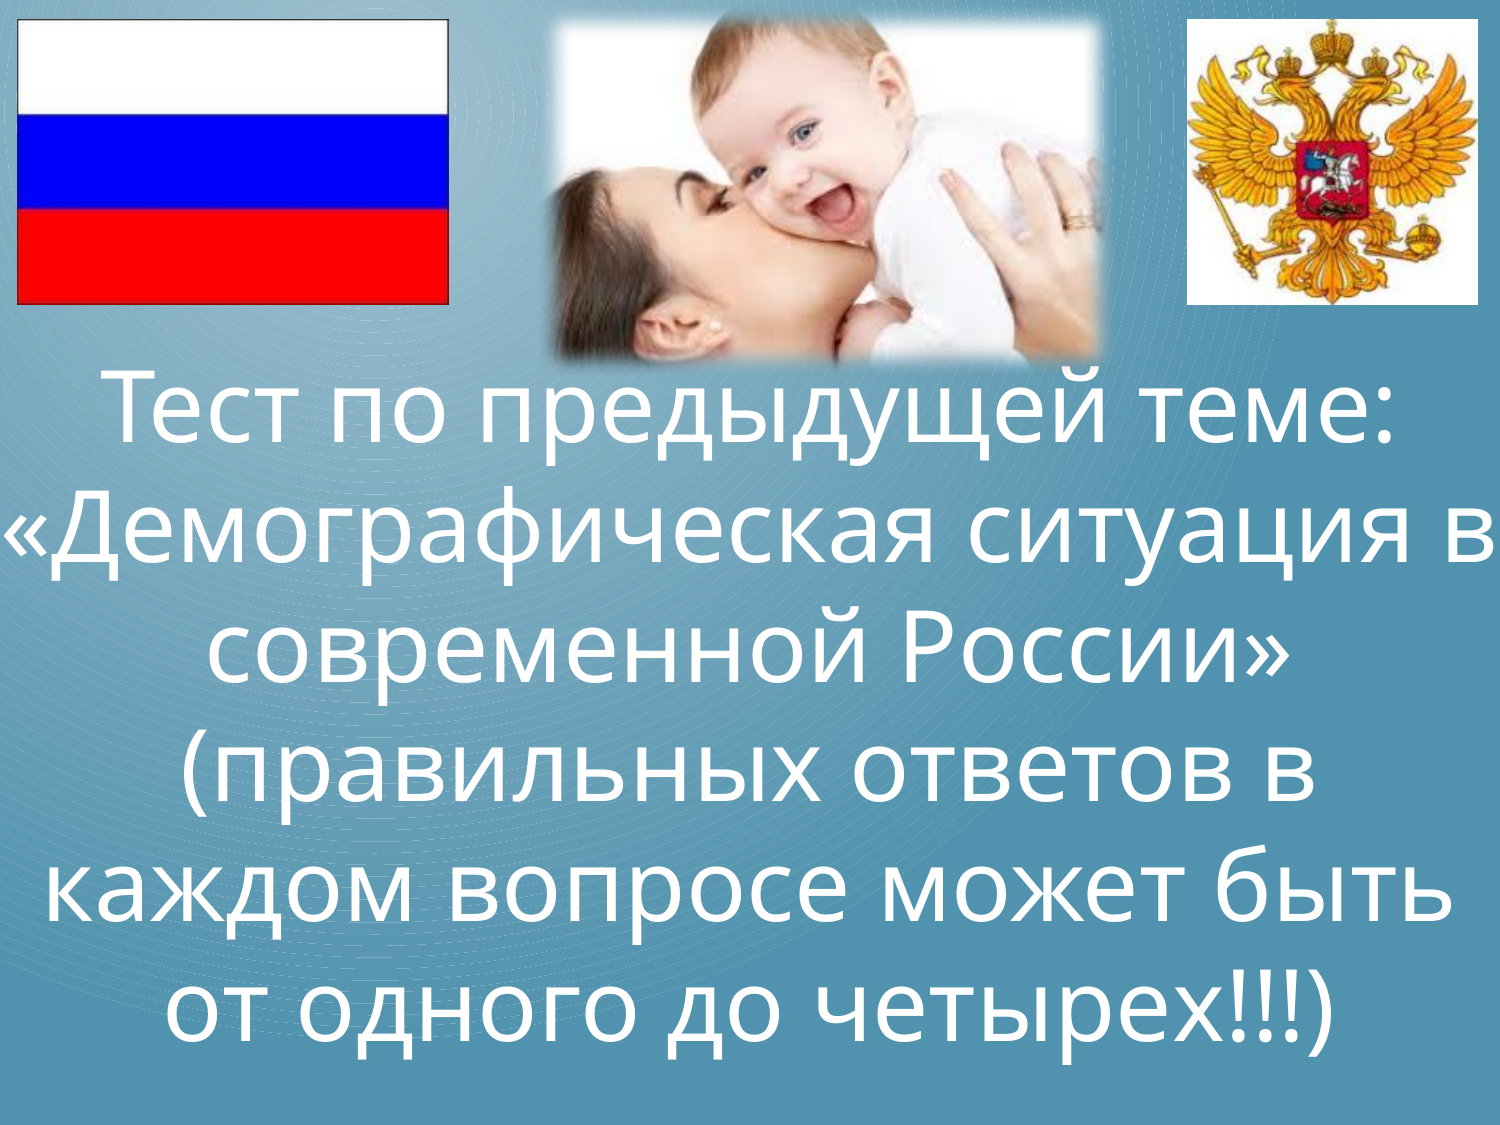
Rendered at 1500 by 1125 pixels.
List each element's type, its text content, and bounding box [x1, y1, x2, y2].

picture [537, 2, 1117, 377]
picture [1186, 18, 1478, 306]
title Тест по предыдущей теме: «Демографическая ситуация в современной России» (правильных ответов в каждом вопросе может быть от одного до четырех!!!) [0, 278, 1500, 1125]
picture [17, 18, 450, 306]
